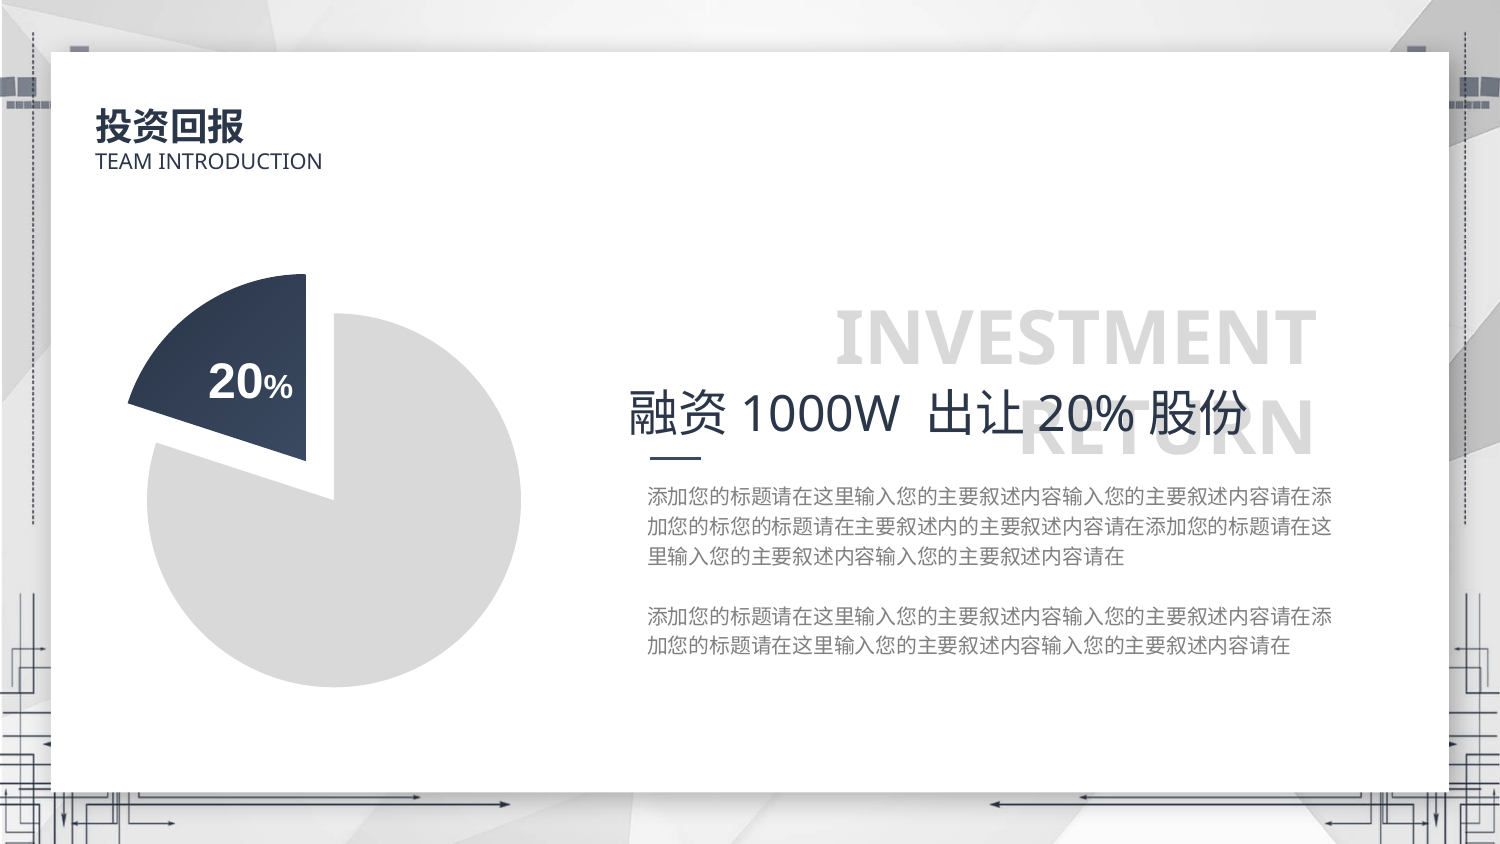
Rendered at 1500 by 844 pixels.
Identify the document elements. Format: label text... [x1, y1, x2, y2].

text_box INVESTMENT RETURN [820, 281, 1333, 471]
text_box 添加您的标题请在这里输入您的主要叙述内容输入您的主要叙述内容请在添加您的标您的标题请在主要叙述内的主要叙述内容请在添加您的标题请在这里输入您的主要叙述内容输入您的主要叙述内容请在 添加您的标题请在这里输入您的主要叙述内容输入您的主要叙述内容请在添加您的标题请在这里输入您的主要叙述内容输入您的主要叙述内容请在 [650, 471, 1357, 696]
text_box 融资1000W 出让20%股份 [650, 374, 1263, 449]
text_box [94, 92, 339, 178]
picture [0, 0, 1500, 844]
chart [0, 260, 650, 701]
